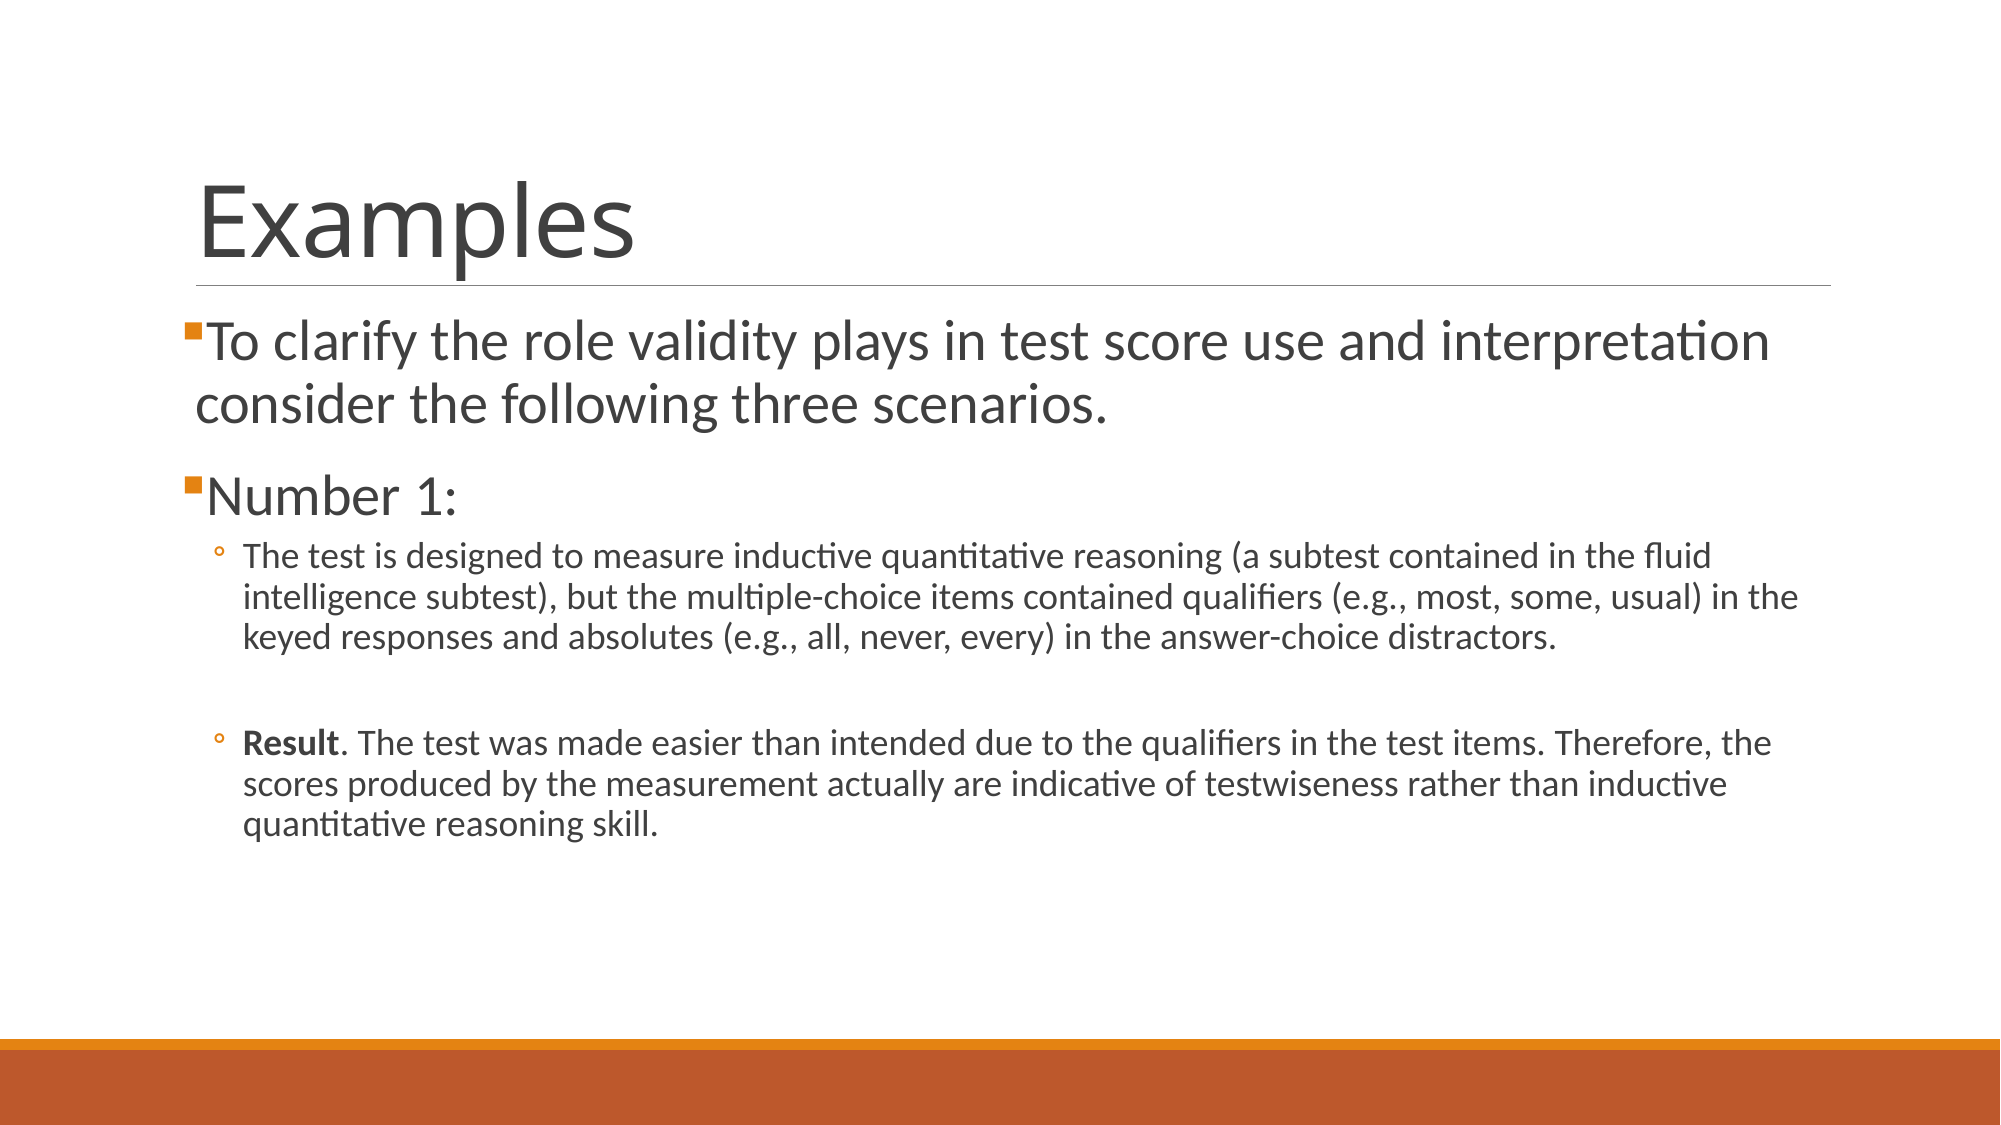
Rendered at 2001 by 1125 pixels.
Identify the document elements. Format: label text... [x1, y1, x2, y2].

title Examples [180, 47, 1830, 285]
list To clarify the role validity plays in test score use and interpretation consider the following three scenarios. Number 1: The test is designed to measure inductive quantitative reasoning (a subtest contained in the fluid intelligence subtest), but the multiple-choice items contained qualifiers (e.g., most, some, usual) in the keyed responses and absolutes (e.g., all, never, every) in the answer-choice distractors. Result. The test was made easier than intended due to the qualifiers in the test items. Therefore, the scores produced by the measurement actually are indicative of testwiseness rather than inductive quantitative reasoning skill. [180, 302, 1830, 963]
